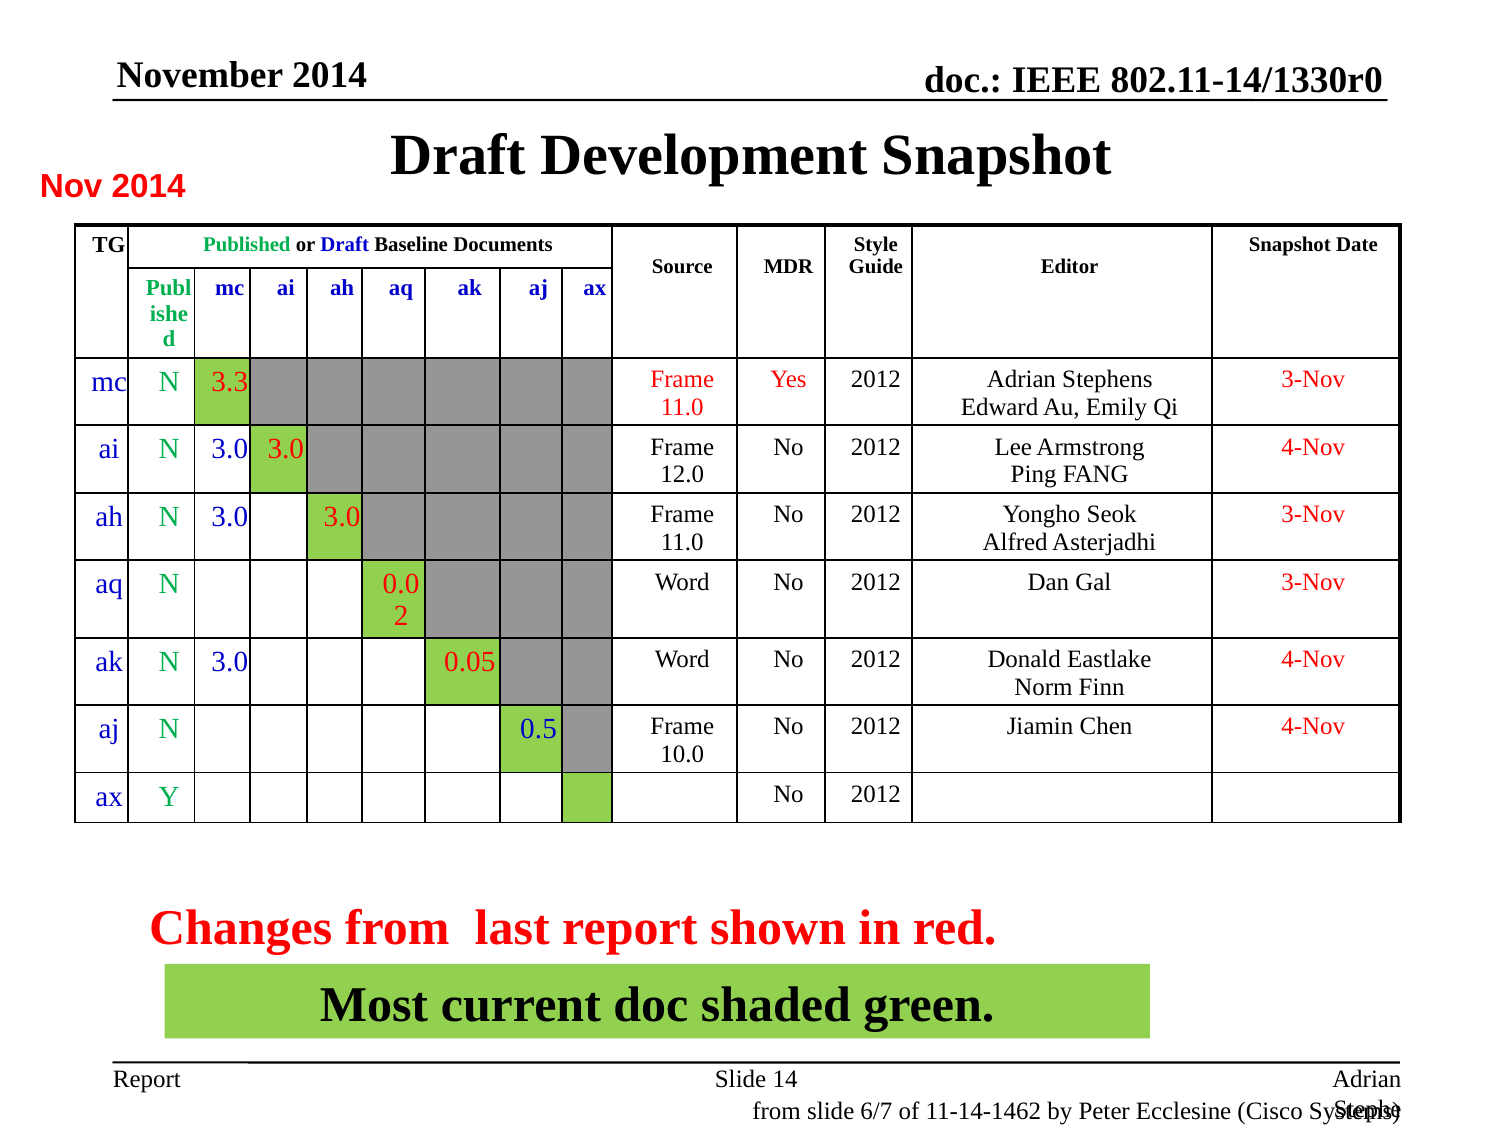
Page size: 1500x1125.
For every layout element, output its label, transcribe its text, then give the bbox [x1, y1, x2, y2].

table_cell [363, 639, 424, 704]
table_cell [308, 773, 361, 822]
table_cell [563, 639, 611, 704]
table_cell [563, 494, 611, 559]
table_cell 3.0 [308, 494, 361, 559]
table_cell [563, 706, 611, 772]
table_cell ai [76, 426, 127, 492]
table_cell 3.0 [251, 426, 306, 492]
table_cell No [738, 494, 824, 559]
table_cell 2012 [826, 494, 911, 559]
table_cell Frame 11.0 [613, 359, 736, 424]
text_box Most current doc shaded green. [164, 963, 1150, 1039]
table_cell Published [129, 269, 194, 357]
table_cell No [738, 561, 824, 637]
table_cell [195, 773, 249, 822]
table_cell [251, 359, 306, 424]
table_cell [308, 706, 361, 772]
table_cell [363, 706, 424, 772]
table_cell N [129, 561, 194, 637]
table_cell ak [76, 639, 127, 704]
table_cell No [738, 639, 824, 704]
table_cell [913, 773, 1211, 822]
table_cell Yes [738, 359, 824, 424]
table_cell [426, 561, 499, 637]
text_box November 2014 [116, 50, 368, 96]
table_cell N [129, 359, 194, 424]
table_cell 3-Nov [1213, 561, 1398, 637]
table_cell 0.02 [363, 561, 424, 637]
table_cell 3-Nov [1213, 359, 1398, 424]
table_cell [501, 494, 561, 559]
table_cell N [129, 426, 194, 492]
table_cell 2012 [826, 639, 911, 704]
table_cell Donald Eastlake Norm Finn [913, 639, 1211, 704]
table_cell ak [426, 269, 499, 357]
table_cell [563, 359, 611, 424]
table_cell [251, 706, 306, 772]
table_cell [563, 426, 611, 492]
table_cell [563, 773, 611, 822]
table_cell [426, 426, 499, 492]
table_header Snapshot Date [1213, 227, 1398, 357]
table_cell ah [76, 494, 127, 559]
table_cell 3.0 [195, 639, 249, 704]
table_cell [195, 561, 249, 637]
table_cell [251, 561, 306, 637]
table_cell mc [195, 269, 249, 357]
table_cell Adrian Stephens Edward Au, Emily Qi [913, 359, 1211, 424]
table_cell 2012 [826, 773, 911, 822]
table_cell Frame 12.0 [613, 426, 736, 492]
table_cell No [738, 773, 824, 822]
table_cell [501, 359, 561, 424]
table_cell [363, 494, 424, 559]
table_cell mc [76, 359, 127, 424]
table_cell 2012 [826, 426, 911, 492]
table_cell N [129, 706, 194, 772]
table_cell [308, 359, 361, 424]
table_header Style Guide [826, 227, 911, 357]
title Draft Development Snapshot [114, 113, 1390, 189]
table_cell N [129, 639, 194, 704]
table_cell [363, 359, 424, 424]
table_cell Word [613, 639, 736, 704]
table_cell 2012 [826, 359, 911, 424]
table_cell Frame 11.0 [613, 494, 736, 559]
table_cell [426, 706, 499, 772]
table_cell 4-Nov [1213, 639, 1398, 704]
table_cell N [129, 494, 194, 559]
table_cell [251, 639, 306, 704]
footer Adrian Stephens, Intel Corporation [1324, 1061, 1402, 1087]
table_cell [426, 773, 499, 822]
table_cell No [738, 426, 824, 492]
text_box from slide 6/7 of 11-14-1462 by Peter Ecclesine (Cisco Systems) [343, 1087, 1417, 1125]
table_header MDR [738, 227, 824, 357]
table_cell aj [76, 706, 127, 772]
table_cell Jiamin Chen [913, 706, 1211, 772]
table_cell 4-Nov [1213, 426, 1398, 492]
table_cell ax [76, 773, 127, 822]
table_cell [501, 426, 561, 492]
table_cell [563, 561, 611, 637]
table_cell aq [363, 269, 424, 357]
table_header Editor [913, 227, 1211, 357]
text_box Nov 2014 [24, 156, 225, 212]
table_cell 0.5 [501, 706, 561, 772]
table_header Source [613, 227, 736, 357]
table_cell [501, 773, 561, 822]
table_cell [426, 359, 499, 424]
table_cell ax [563, 269, 611, 357]
table_cell Frame 10.0 [613, 706, 736, 772]
table_cell 3-Nov [1213, 494, 1398, 559]
table_cell [501, 639, 561, 704]
table_cell [308, 561, 361, 637]
table_header Published or Draft Baseline Documents [129, 227, 611, 267]
table_cell ai [251, 269, 306, 357]
table_cell [308, 639, 361, 704]
table_cell [1213, 773, 1398, 822]
table_cell aj [501, 269, 561, 357]
table_cell 2012 [826, 561, 911, 637]
text_box Changes from last report shown in red. [134, 887, 1088, 963]
table_cell 3.0 [195, 494, 249, 559]
table_cell Y [129, 773, 194, 822]
table_cell Dan Gal [913, 561, 1211, 637]
table_cell [195, 706, 249, 772]
table_cell 3.0 [195, 426, 249, 492]
table_cell [363, 773, 424, 822]
table_cell [426, 494, 499, 559]
table_cell Yongho Seok Alfred Asterjadhi [913, 494, 1211, 559]
table_header TG [76, 227, 127, 357]
table_cell 2012 [826, 706, 911, 772]
table_cell [613, 773, 736, 822]
slide_number Slide 14 [712, 1061, 800, 1087]
table_cell [251, 773, 306, 822]
table_cell 4-Nov [1213, 706, 1398, 772]
table_cell [363, 426, 424, 492]
table_cell [308, 426, 361, 492]
table_cell Lee Armstrong Ping FANG [913, 426, 1211, 492]
table_cell aq [76, 561, 127, 637]
table_cell Word [613, 561, 736, 637]
table_cell [501, 561, 561, 637]
table_cell No [738, 706, 824, 772]
table_cell 0.05 [426, 639, 499, 704]
table_cell ah [308, 269, 361, 357]
table_cell [251, 494, 306, 559]
table_cell 3.3 [195, 359, 249, 424]
